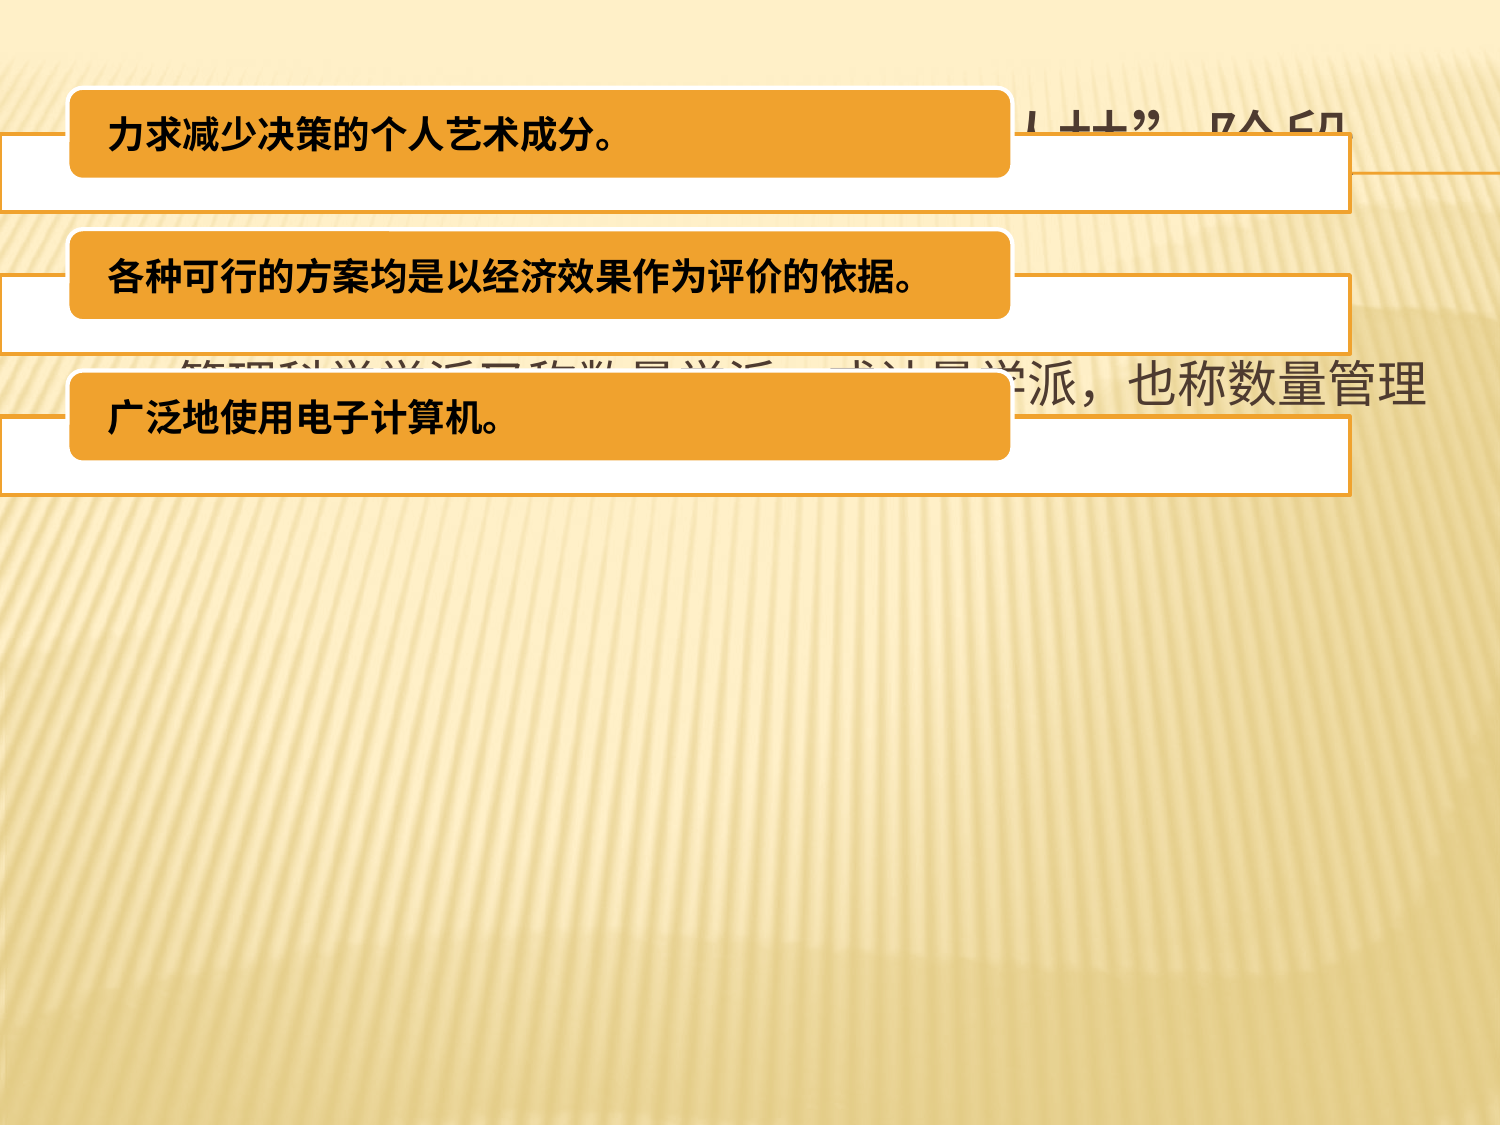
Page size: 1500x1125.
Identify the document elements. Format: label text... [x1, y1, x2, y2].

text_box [81, 456, 1433, 1041]
title 第三节 现代管理——“管理丛林”阶段 [50, 75, 1475, 213]
list 一、管理科学学派 管理科学学派又称数量学派，或计量学派，也称数量管理科学学派，是现代管理理论中的一个主要学派。 [49, 254, 1476, 998]
